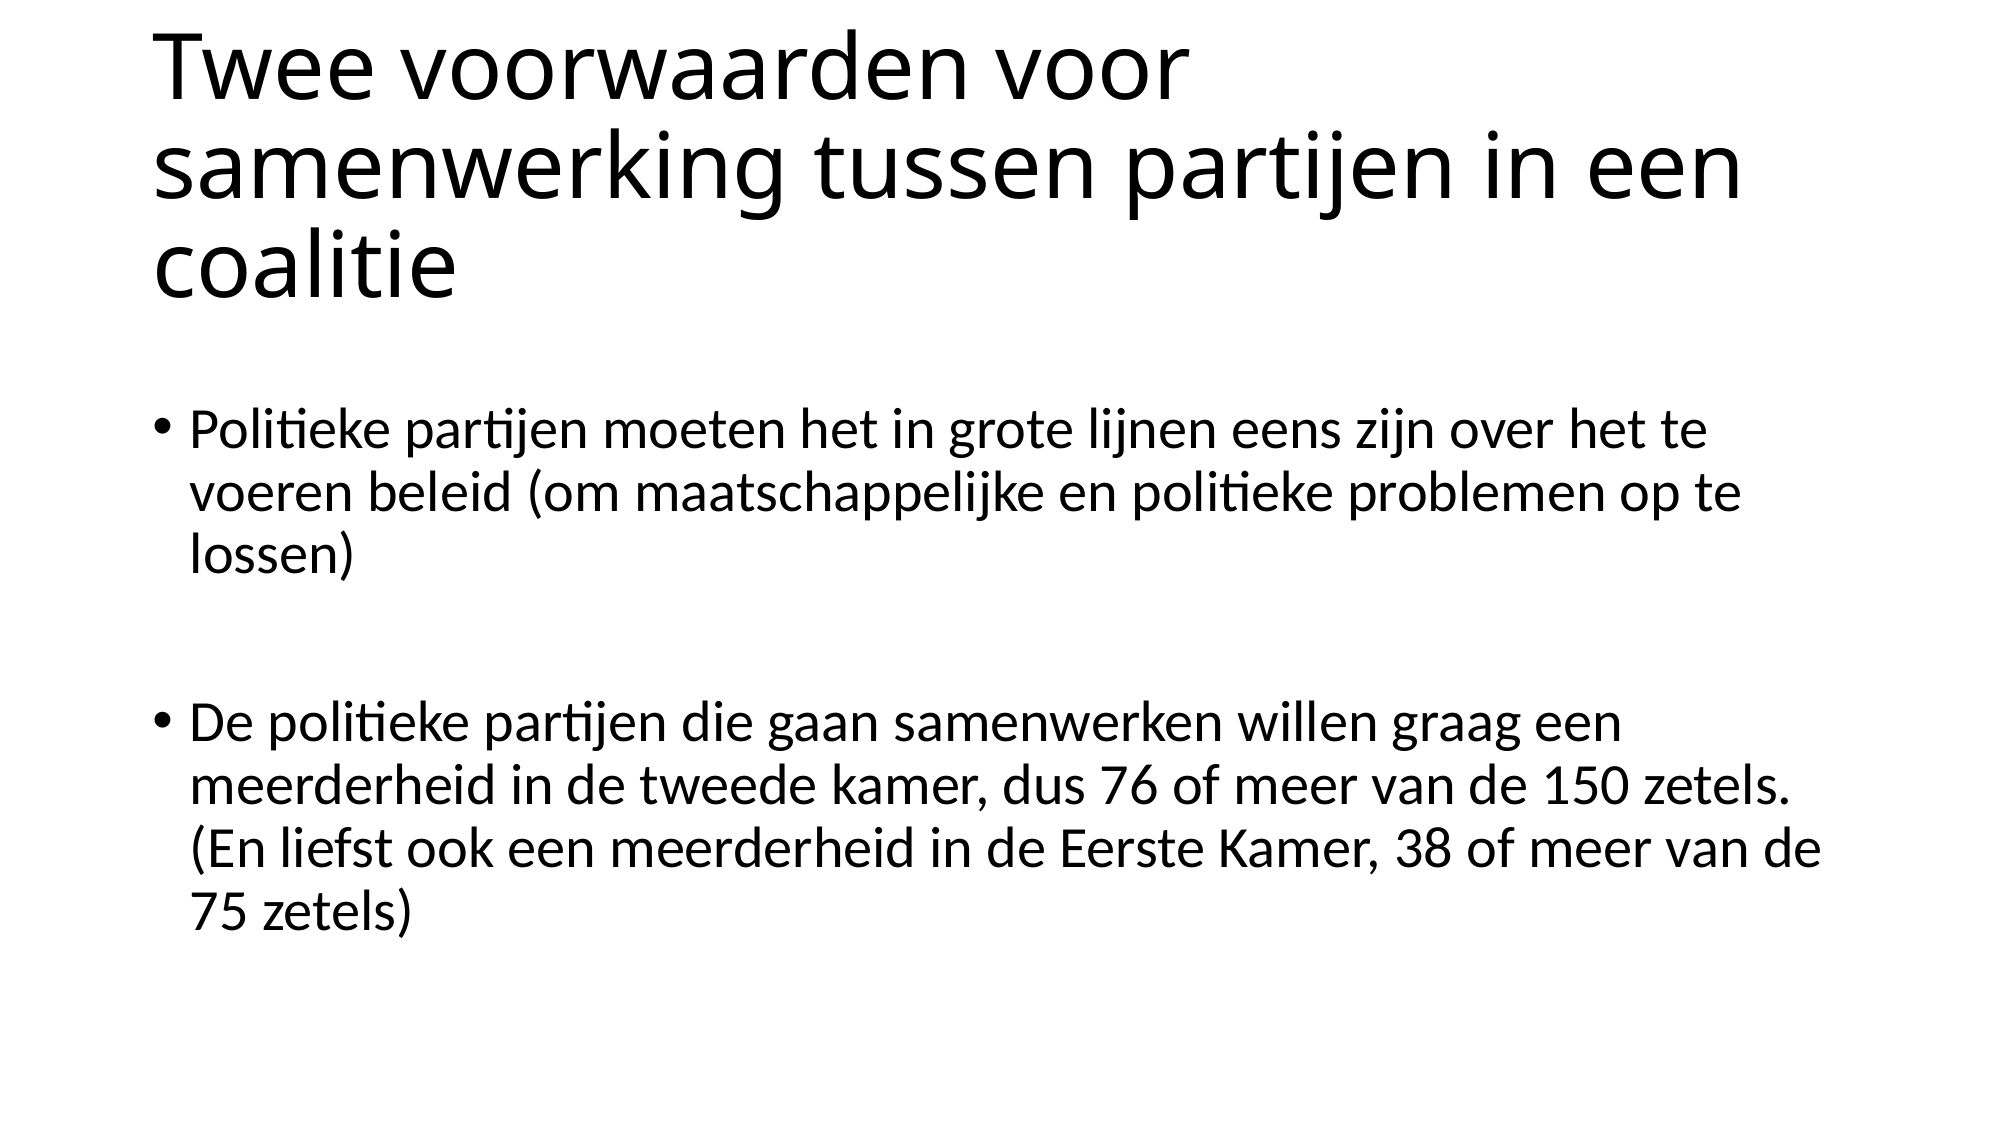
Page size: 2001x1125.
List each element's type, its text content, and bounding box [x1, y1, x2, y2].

title Twee voorwaarden voor samenwerking tussen partijen in een coalitie [137, 59, 1863, 278]
list Politieke partijen moeten het in grote lijnen eens zijn over het te voeren beleid (om maatschappelijke en politieke problemen op te lossen) De politieke partijen die gaan samenwerken willen graag een meerderheid in de tweede kamer, dus 76 of meer van de 150 zetels. (En liefst ook een meerderheid in de Eerste Kamer, 38 of meer van de 75 zetels) [137, 299, 1863, 1014]
